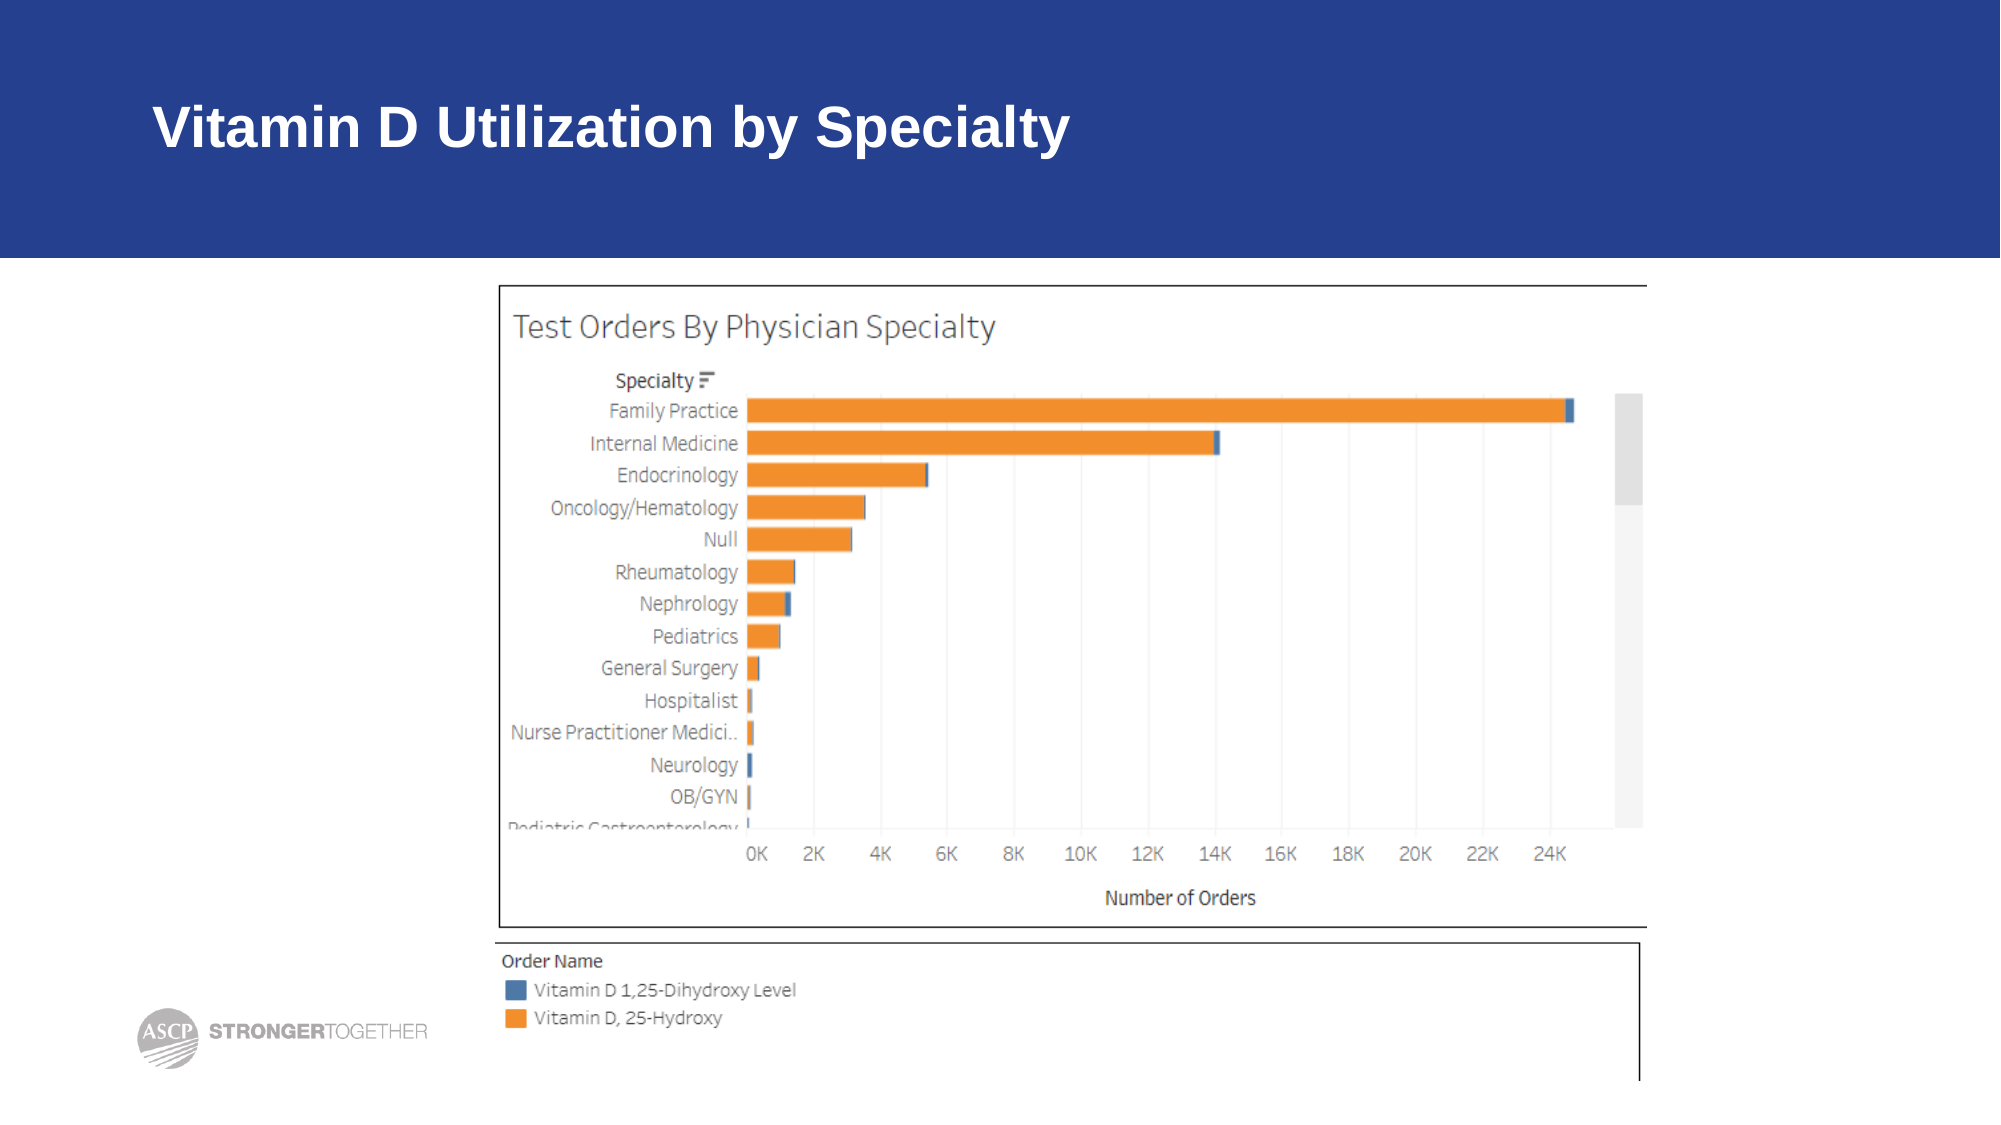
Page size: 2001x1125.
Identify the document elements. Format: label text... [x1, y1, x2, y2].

title Vitamin D Utilization by Specialty [137, 20, 1863, 238]
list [494, 271, 1648, 931]
picture [494, 940, 1648, 1081]
picture [137, 1008, 427, 1069]
